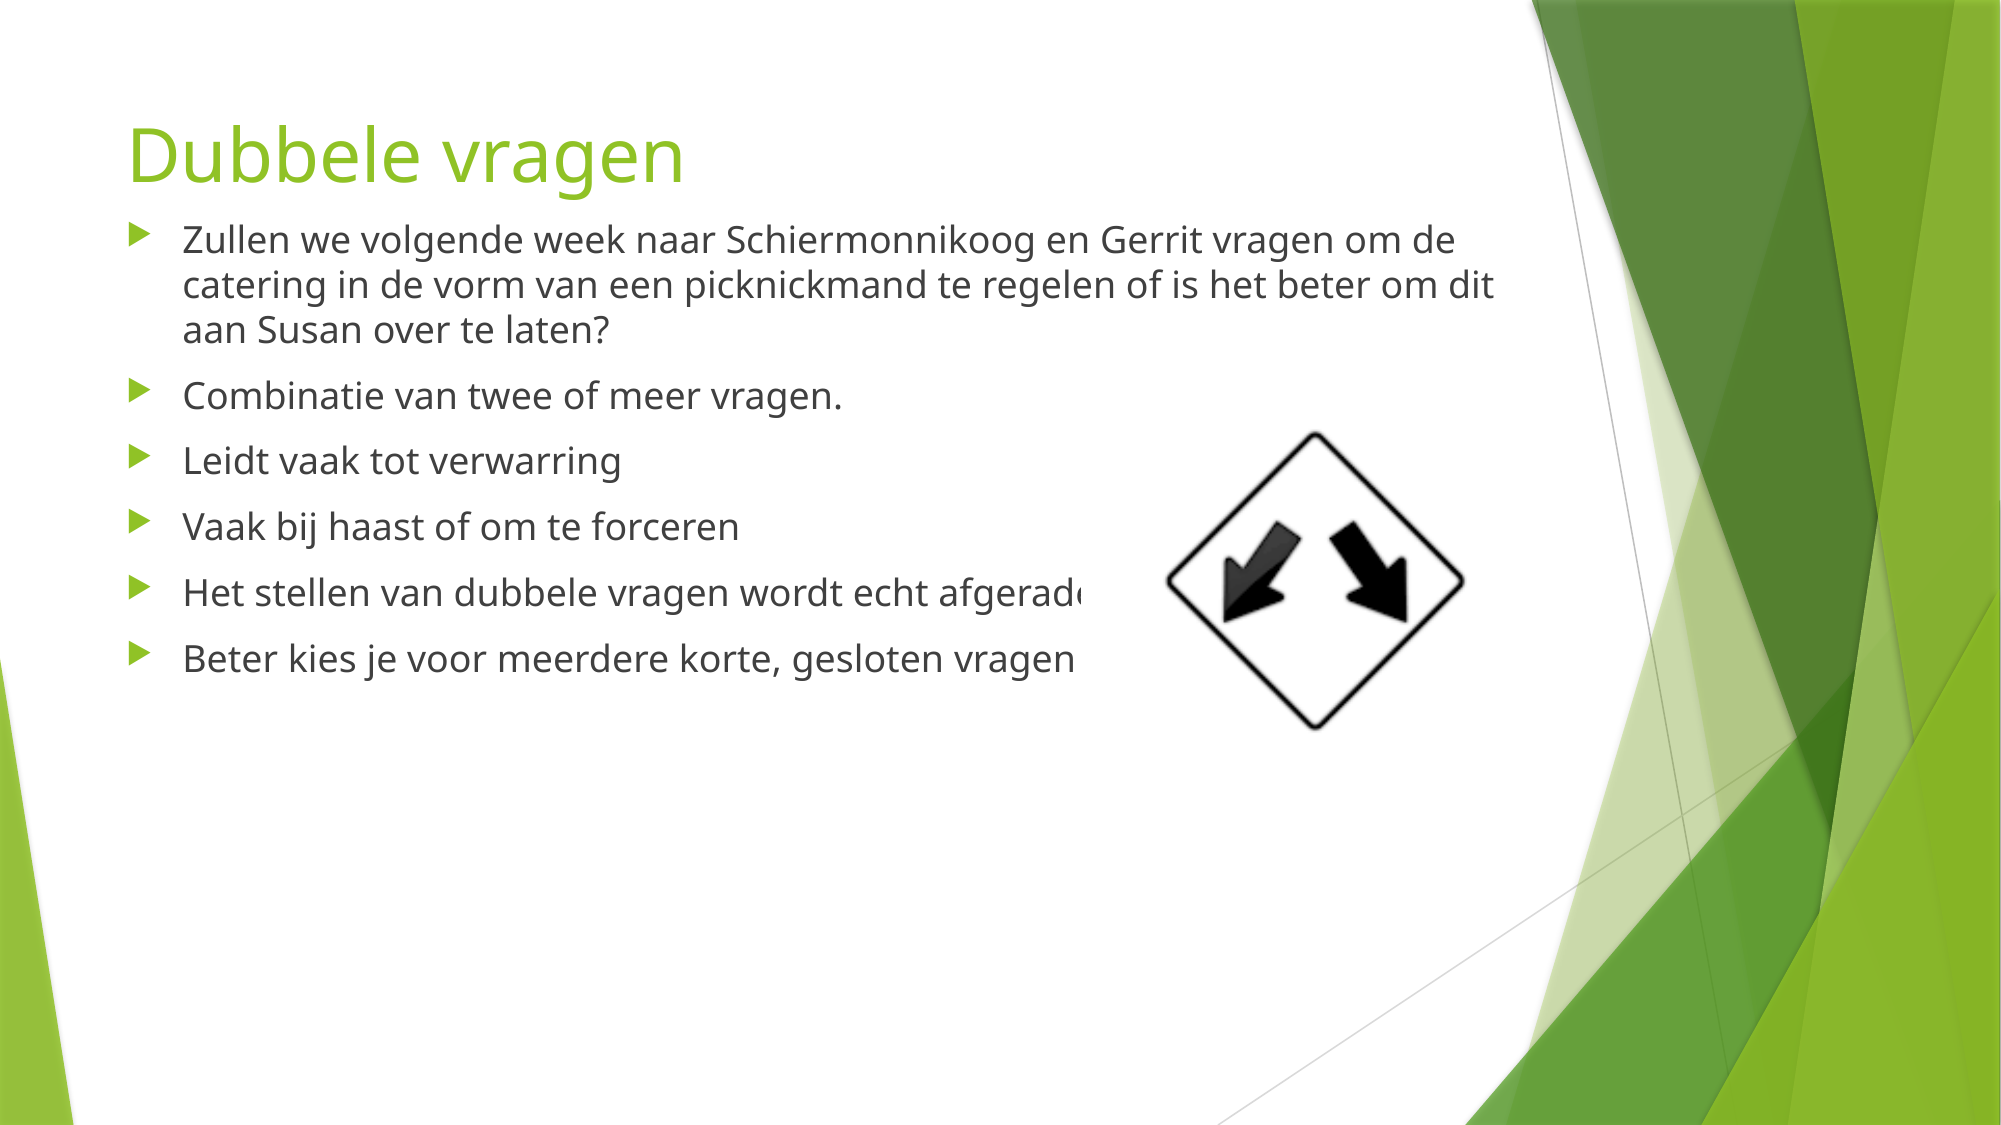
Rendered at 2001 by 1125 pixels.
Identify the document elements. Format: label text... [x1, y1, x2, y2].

picture [1080, 347, 1548, 815]
list Zullen we volgende week naar Schiermonnikoog en Gerrit vragen om de catering in de vorm van een picknickmand te regelen of is het beter om dit aan Susan over te laten? Combinatie van twee of meer vragen. Leidt vaak tot verwarring Vaak bij haast of om te forceren Het stellen van dubbele vragen wordt echt afgeraden Beter kies je voor meerdere korte, gesloten vragen [111, 208, 1522, 845]
title Dubbele vragen [111, 99, 1522, 208]
